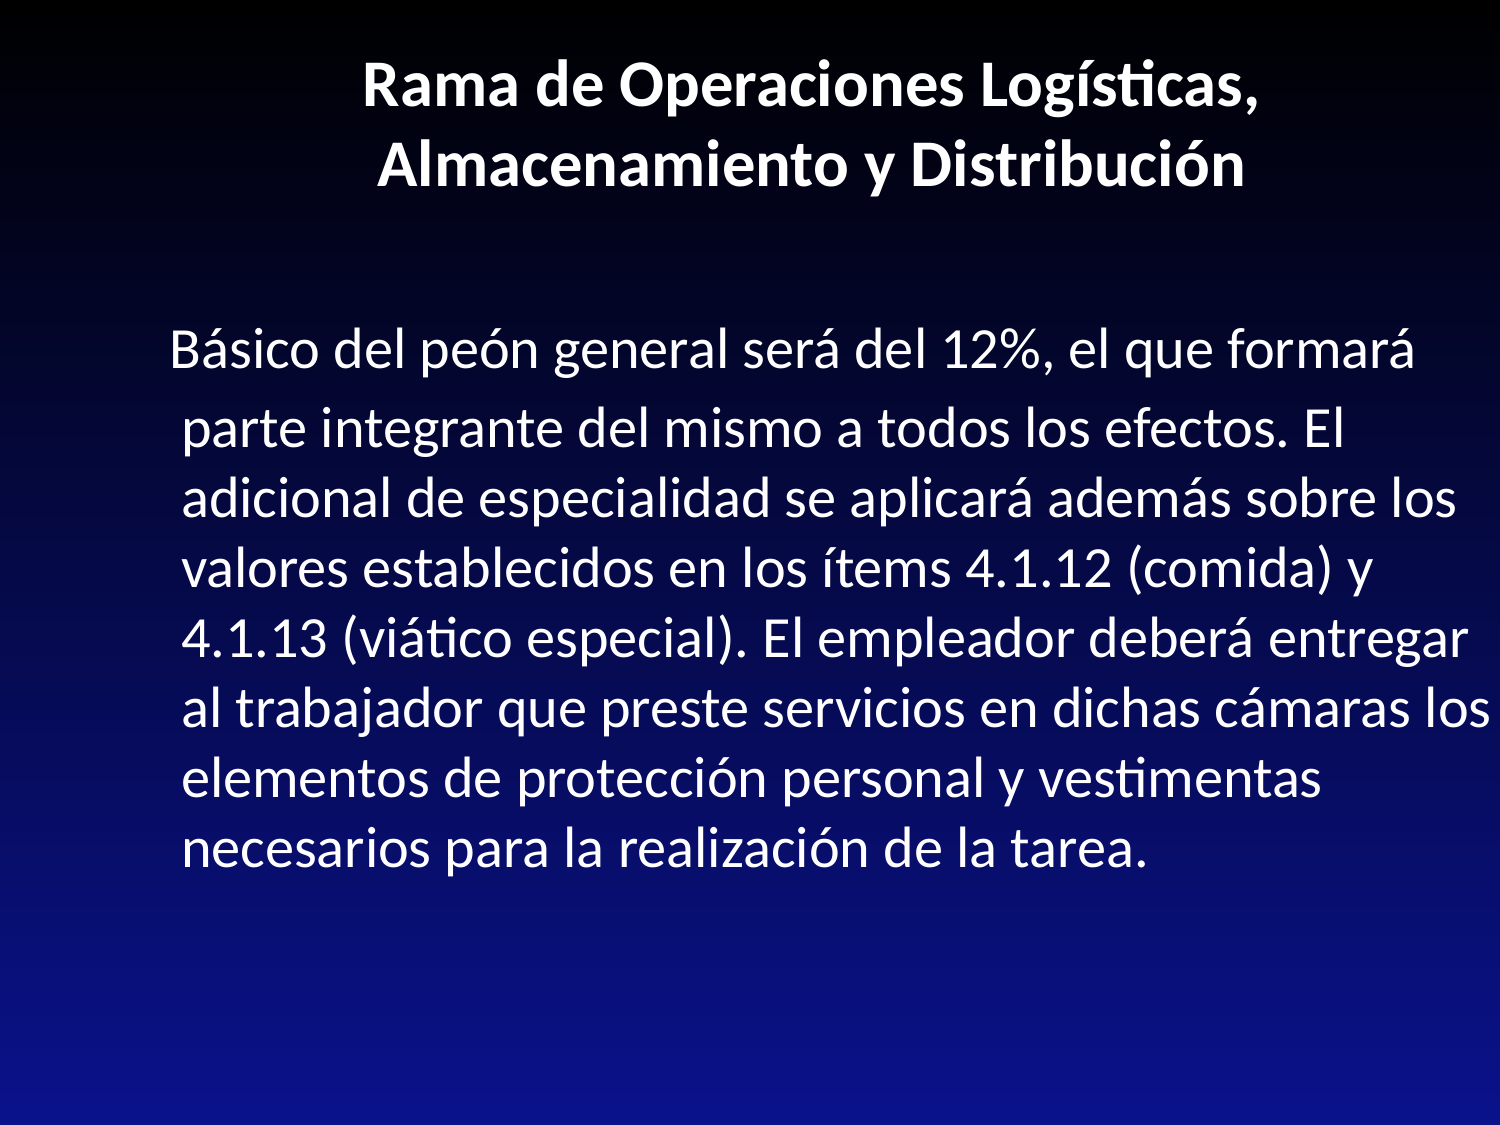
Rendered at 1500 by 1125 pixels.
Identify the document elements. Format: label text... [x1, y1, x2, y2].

title Rama de Operaciones Logísticas, Almacenamiento y Distribución [124, 39, 1500, 194]
list Básico del peón general será del 12%, el que formará parte integrante del mismo a todos los efectos. El adicional de especialidad se aplicará además sobre los valores establecidos en los ítems 4.1.12 (comida) y 4.1.13 (viático especial). El empleador deberá entregar al trabajador que preste servicios en dichas cámaras los elementos de protección personal y vestimentas necesarios para la realización de la tarea. [124, 268, 1500, 903]
